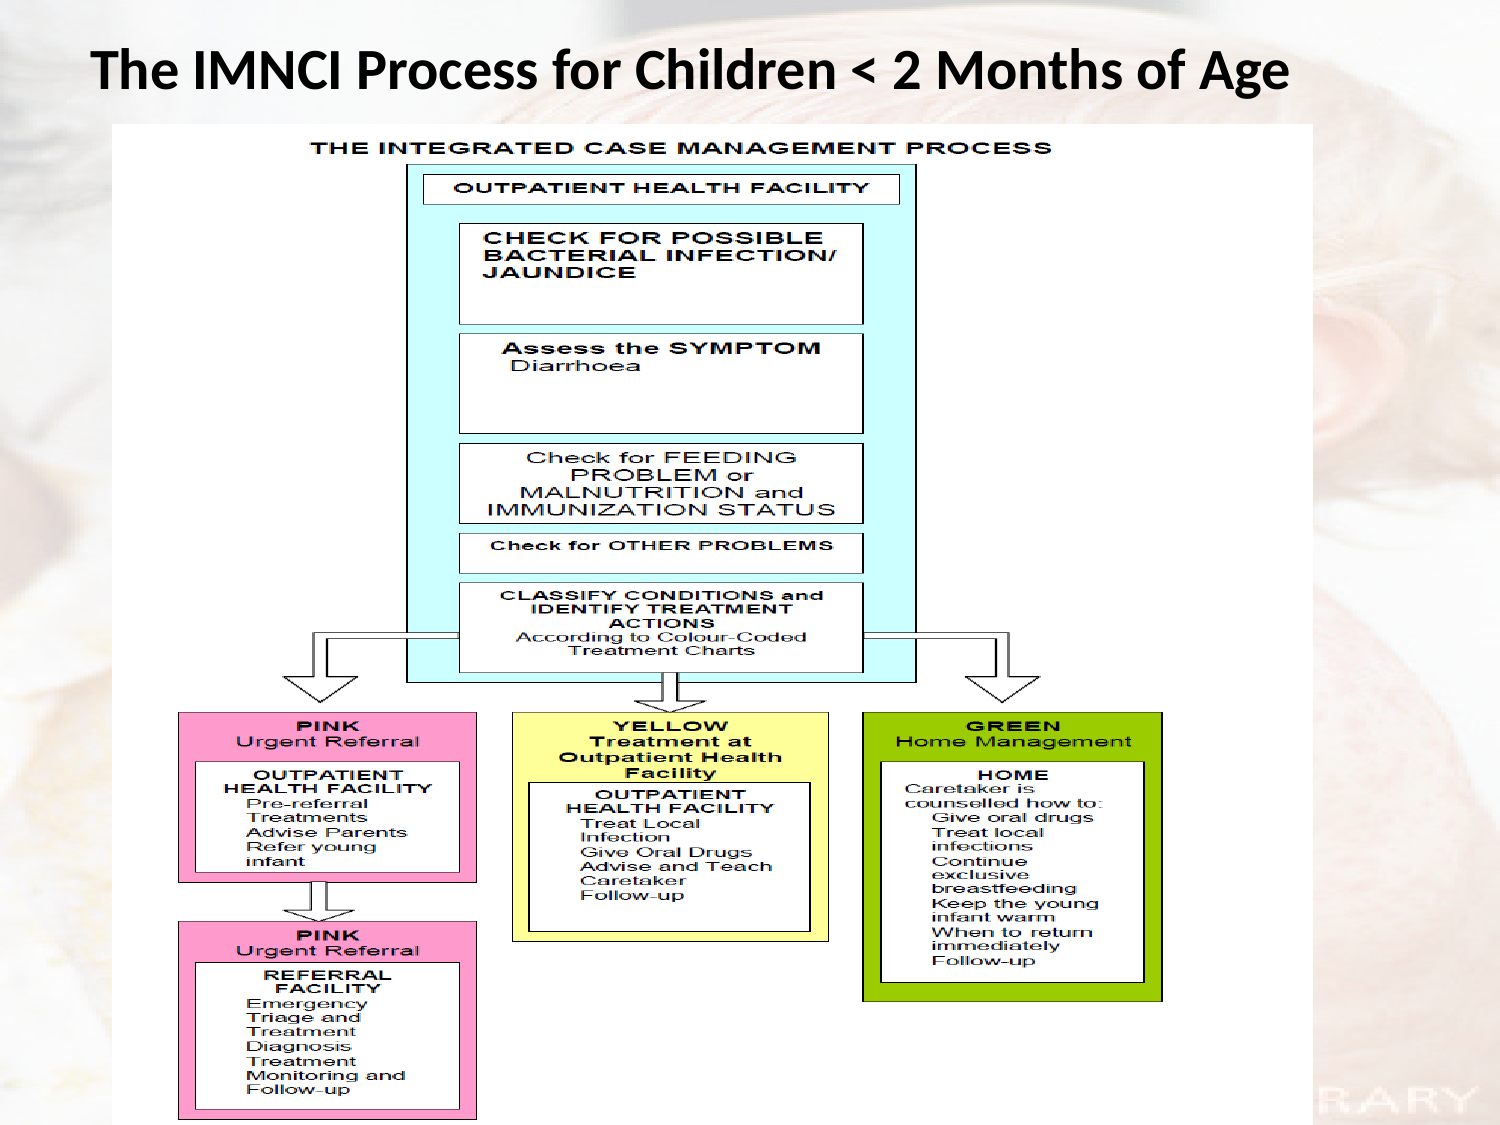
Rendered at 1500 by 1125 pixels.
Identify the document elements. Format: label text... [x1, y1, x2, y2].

title The IMNCI Process for Children < 2 Months of Age [75, 45, 1425, 88]
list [112, 124, 1313, 1125]
